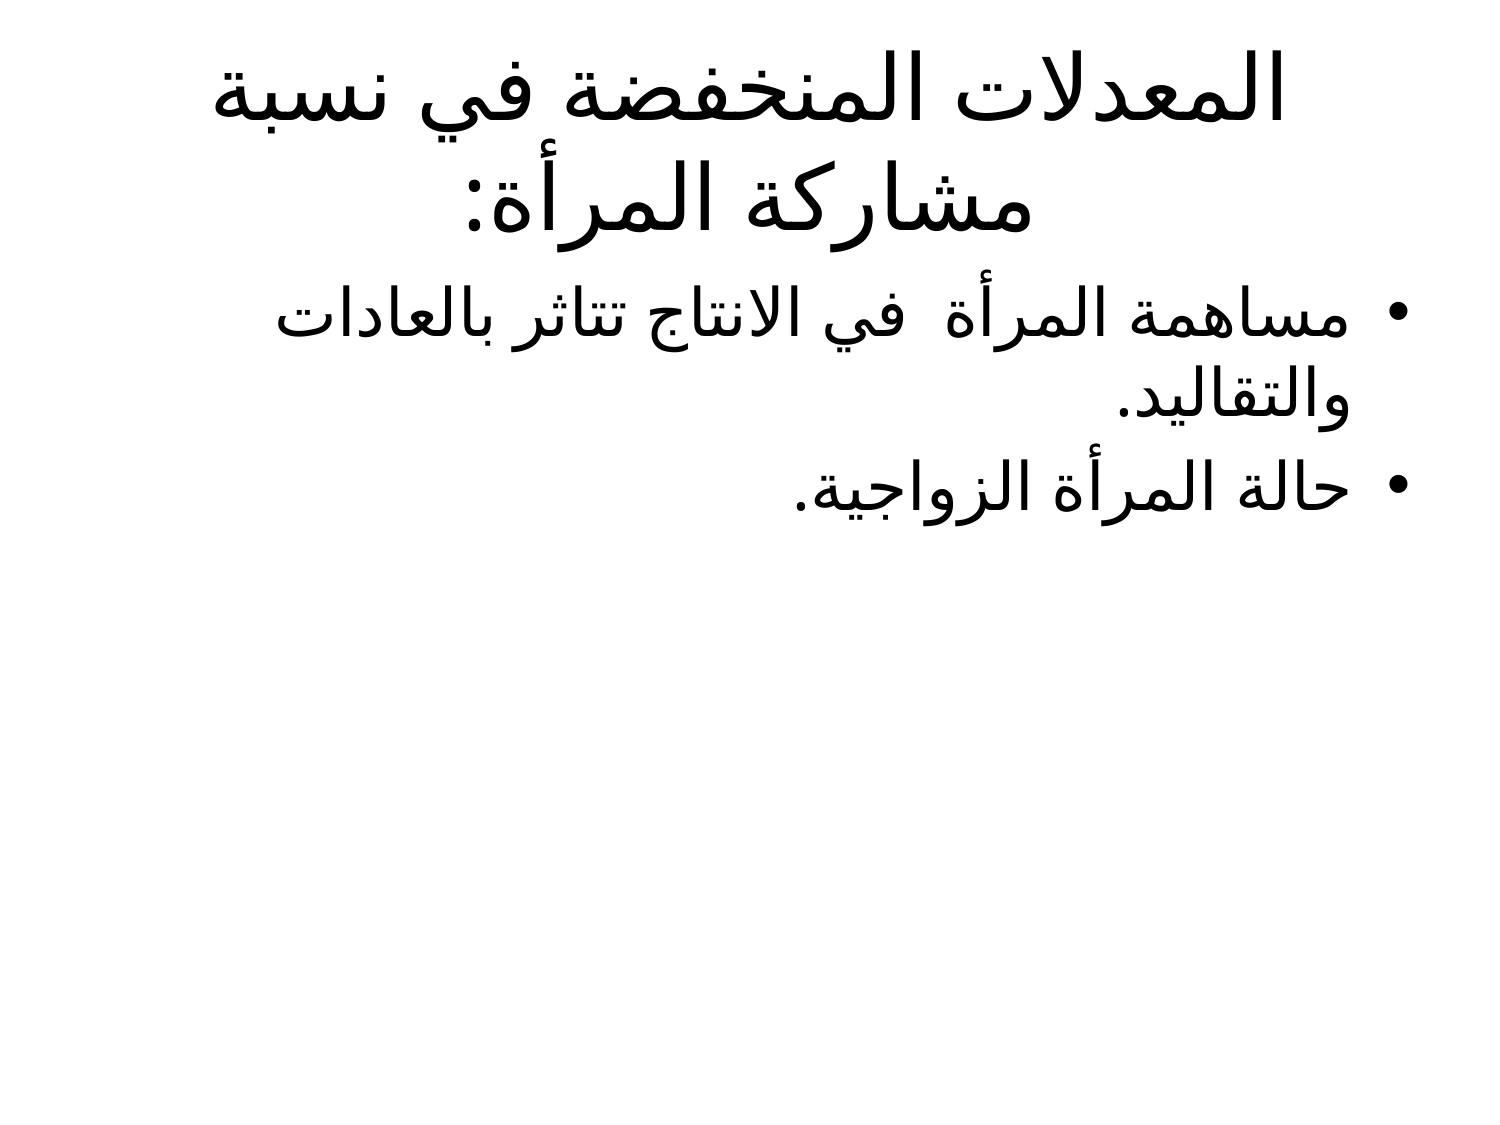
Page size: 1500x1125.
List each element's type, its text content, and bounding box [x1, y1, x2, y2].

list مساهمة المرأة في الانتاج تتاثر بالعادات والتقاليد. حالة المرأة الزواجية. [75, 262, 1425, 1005]
title المعدلات المنخفضة في نسبة مشاركة المرأة: [75, 45, 1425, 233]
